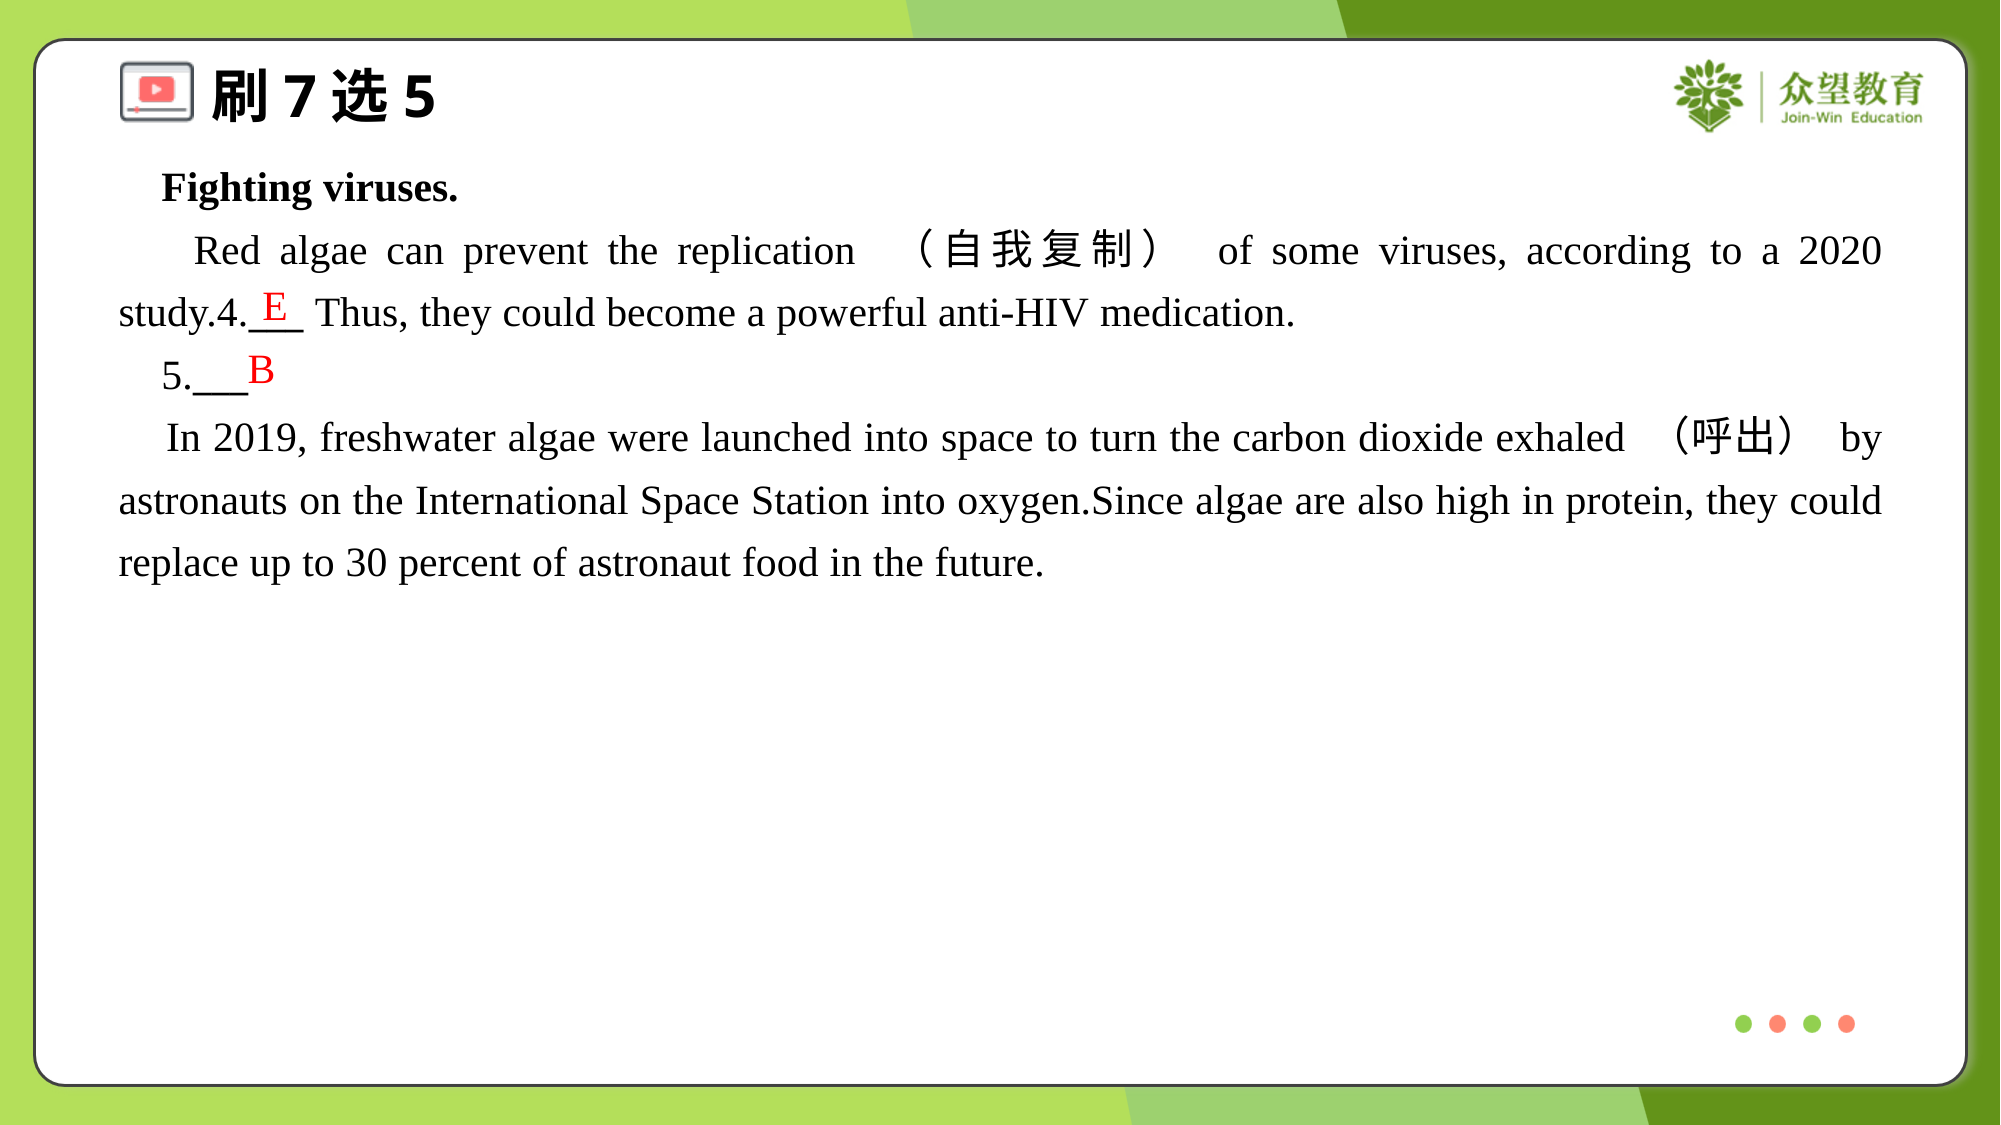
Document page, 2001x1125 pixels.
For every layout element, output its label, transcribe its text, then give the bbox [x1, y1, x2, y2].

picture [0, 0, 2000, 1125]
text_box B [242, 328, 281, 387]
text_box Fighting viruses. Red algae can prevent the replication （自我复制） of some viruses, according to a 2020 study.4.___ Thus, they could become a powerful anti-HIV medication. 5.___ In 2019, freshwater algae were launched into space to turn the carbon dioxide exhaled （呼出） by astronauts on the International Space Station into oxygen.Since algae are also high in protein, they could replace up to 30 percent of astronaut food in the future. [118, 147, 1883, 580]
text_box E [257, 266, 293, 324]
